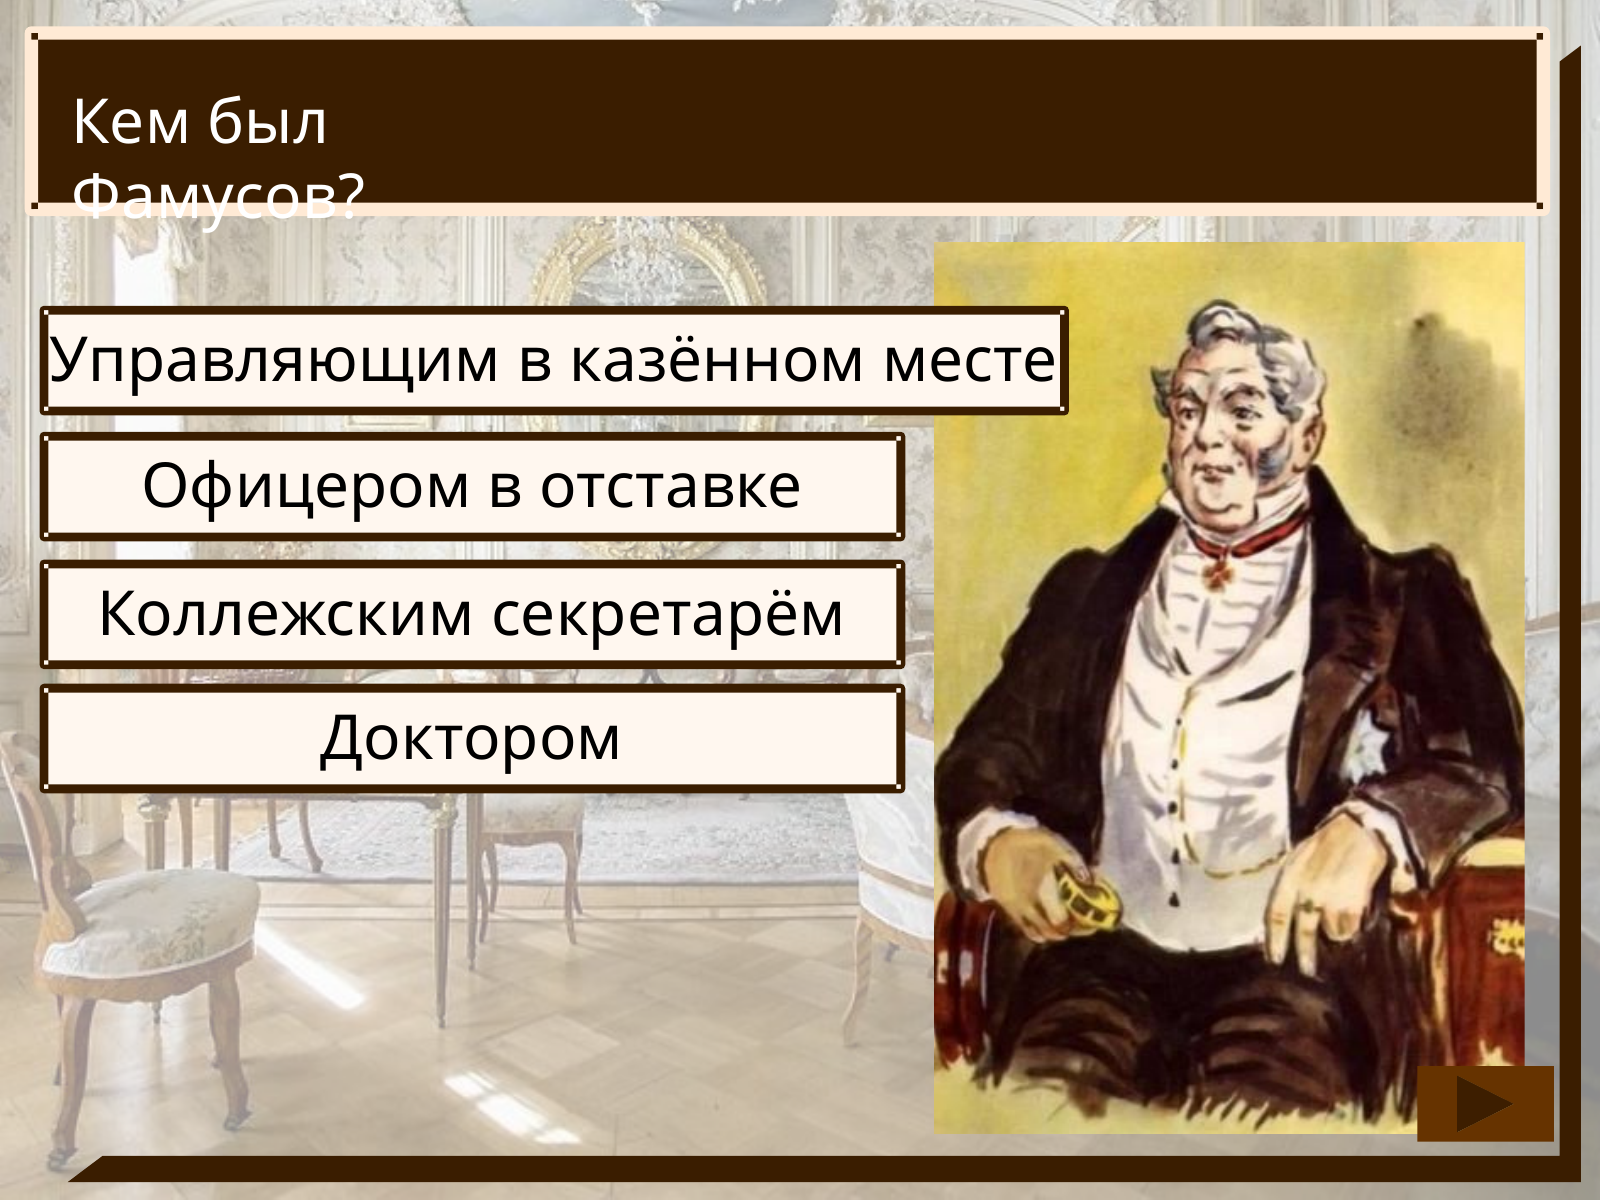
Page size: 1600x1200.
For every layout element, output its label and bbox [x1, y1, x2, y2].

text_box [39, 431, 906, 542]
text_box [67, 45, 1581, 1183]
text_box [39, 559, 906, 670]
text_box [1417, 1065, 1555, 1142]
text_box [0, 0, 1600, 1200]
text_box [24, 26, 1551, 217]
text_box [39, 683, 906, 794]
text_box [39, 305, 1070, 416]
